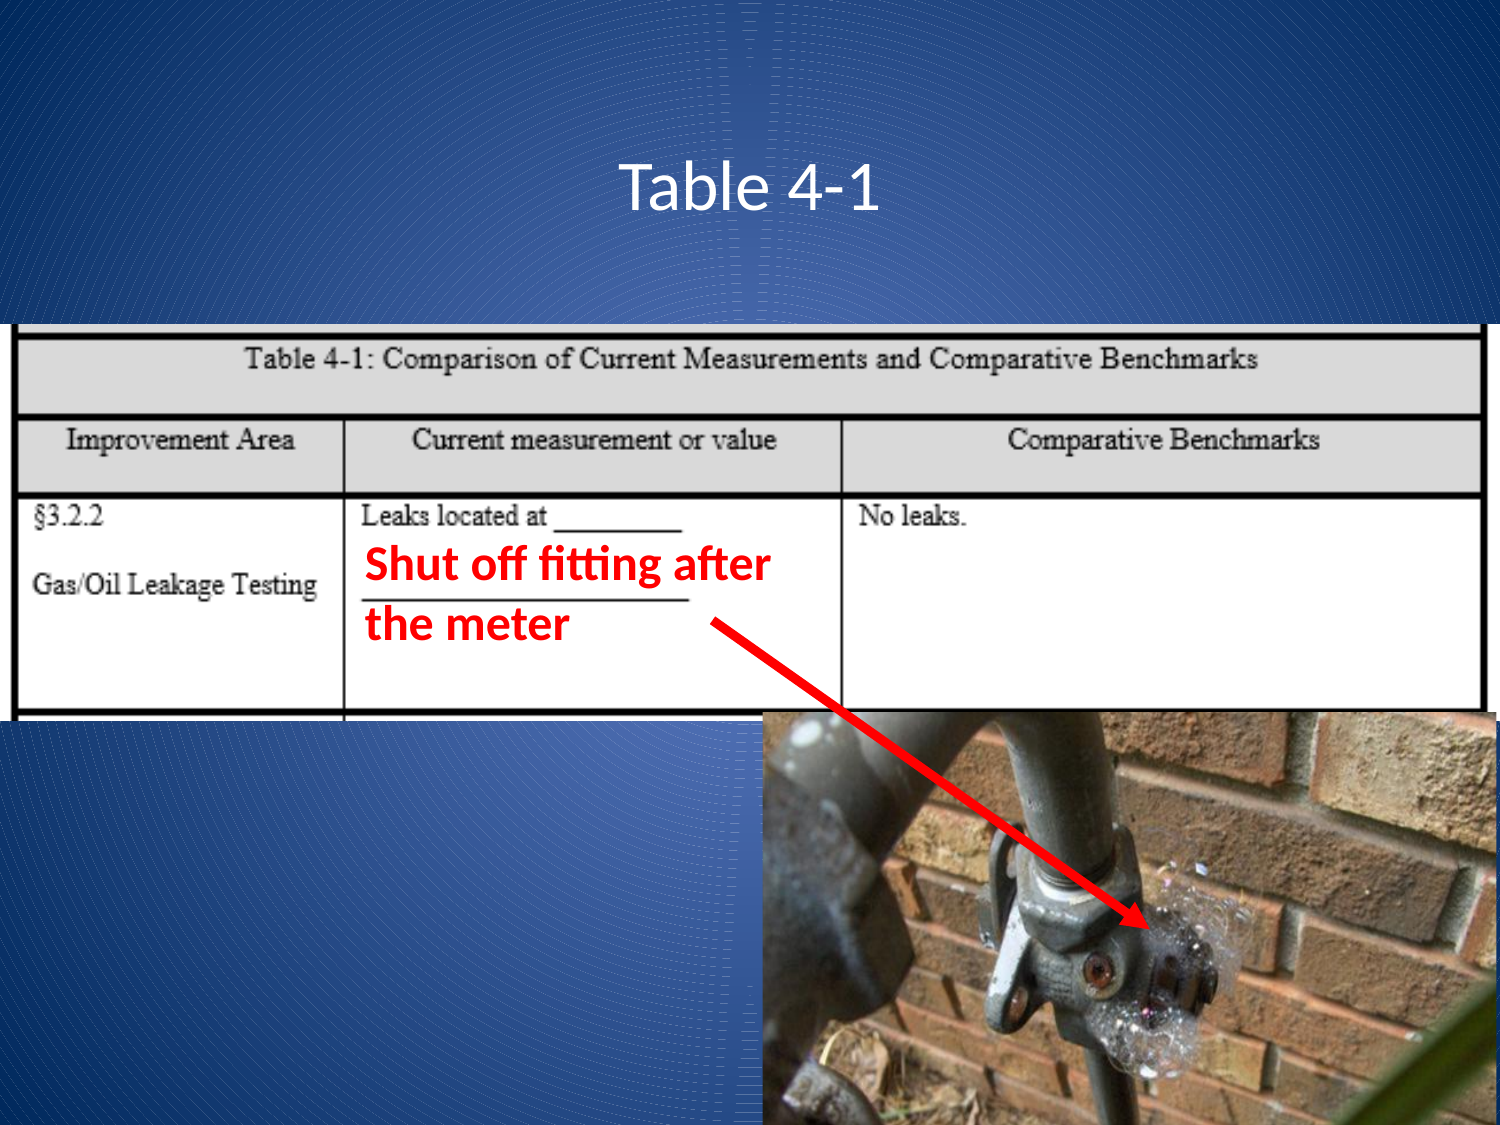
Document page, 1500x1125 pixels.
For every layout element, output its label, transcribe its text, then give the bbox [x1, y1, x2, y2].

picture [0, 324, 1500, 1125]
title Table 4-1 [75, 45, 1425, 233]
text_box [712, 620, 1151, 930]
